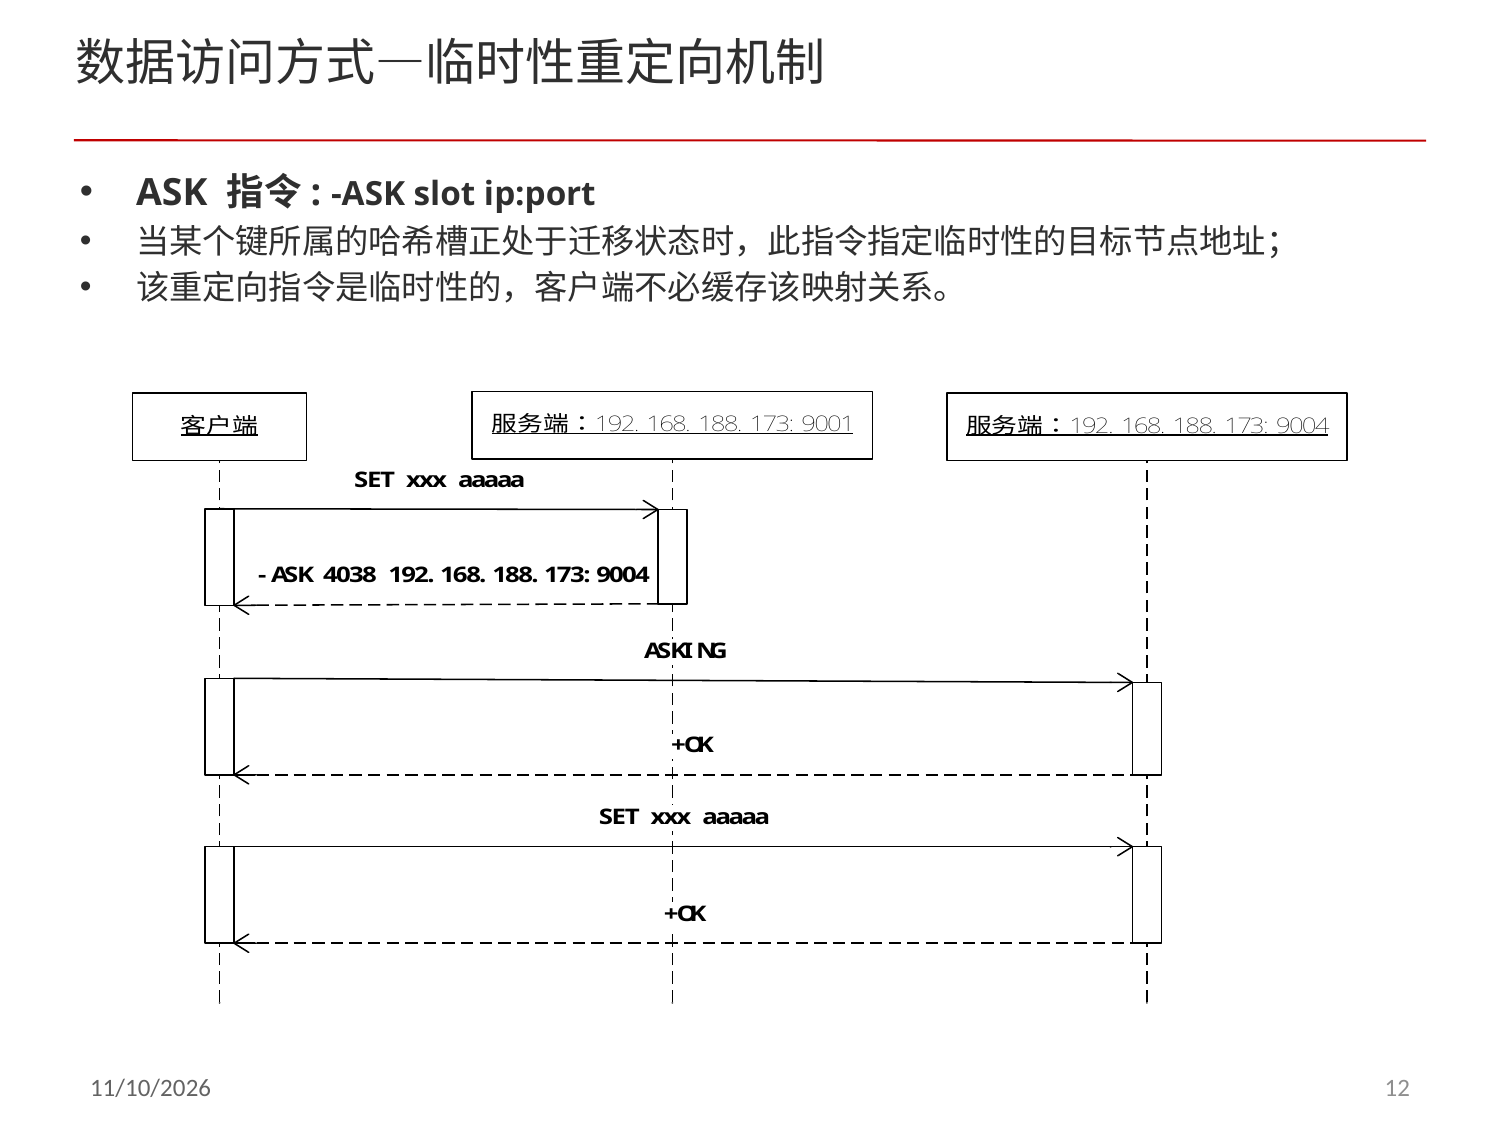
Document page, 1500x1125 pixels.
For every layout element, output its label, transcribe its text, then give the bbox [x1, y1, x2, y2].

text_box ASK 指令: -ASK slot ip:port 当某个键所属的哈希槽正处于迁移状态时，此指令指定临时性的目标节点地址； 该重定向指令是临时性的，客户端不必缓存该映射关系。 [64, 160, 1415, 363]
title 数据访问方式—临时性重定向机制 [75, 30, 1235, 136]
picture [128, 387, 1352, 1007]
